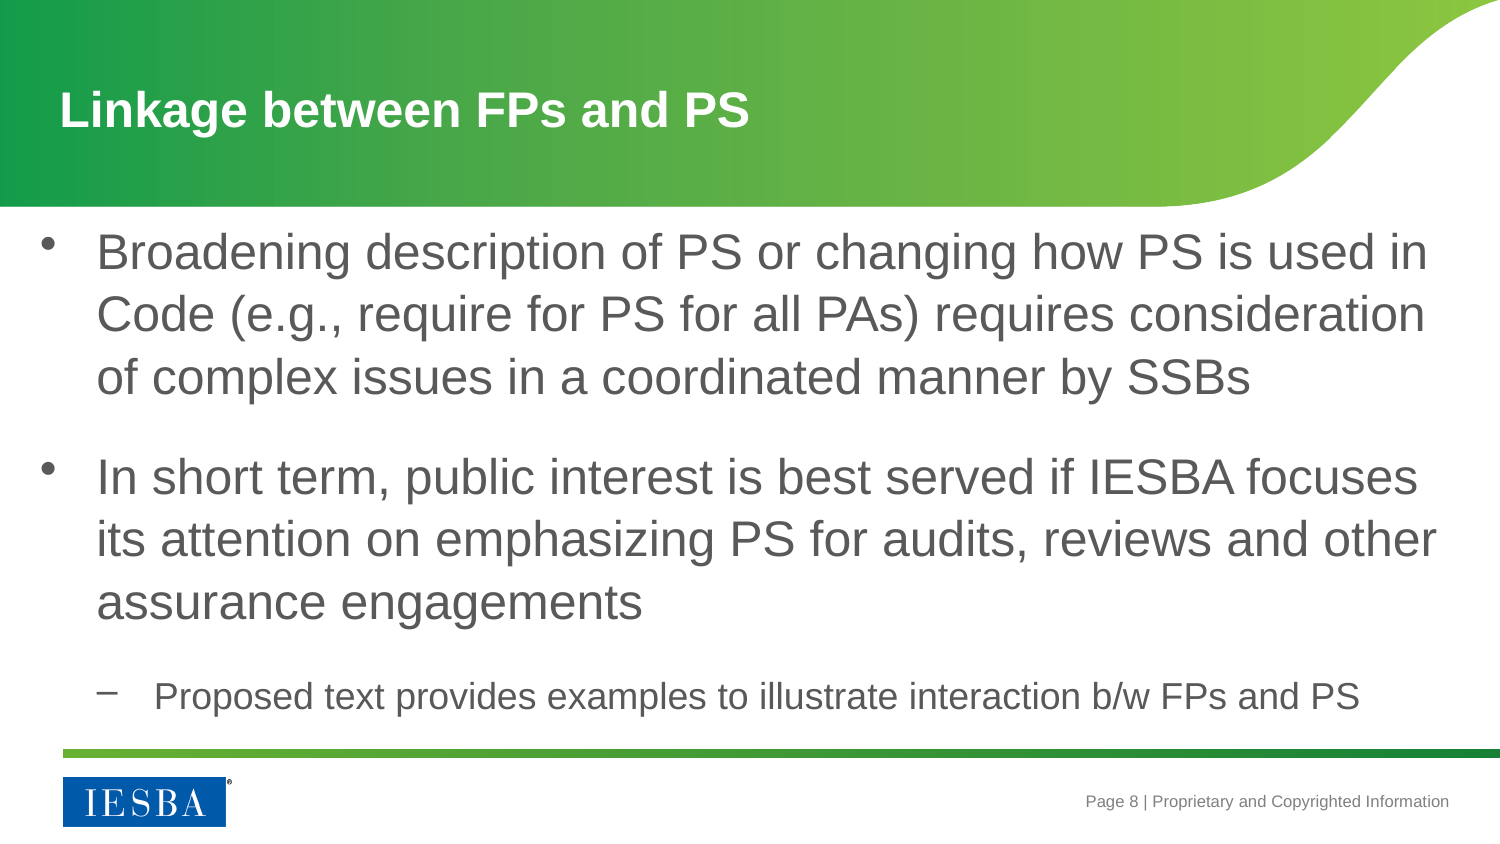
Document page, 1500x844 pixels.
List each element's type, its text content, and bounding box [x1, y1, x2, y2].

title Linkage between FPs and PS [59, 65, 1313, 150]
picture [63, 777, 232, 827]
list Broadening description of PS or changing how PS is used in Code (e.g., require for PS for all PAs) requires consideration of complex issues in a coordinated manner by SSBs In short term, public interest is best served if IESBA focuses its attention on emphasizing PS for audits, reviews and other assurance engagements Proposed text provides examples to illustrate interaction b/w FPs and PS [24, 209, 1488, 735]
picture [0, 0, 1500, 207]
